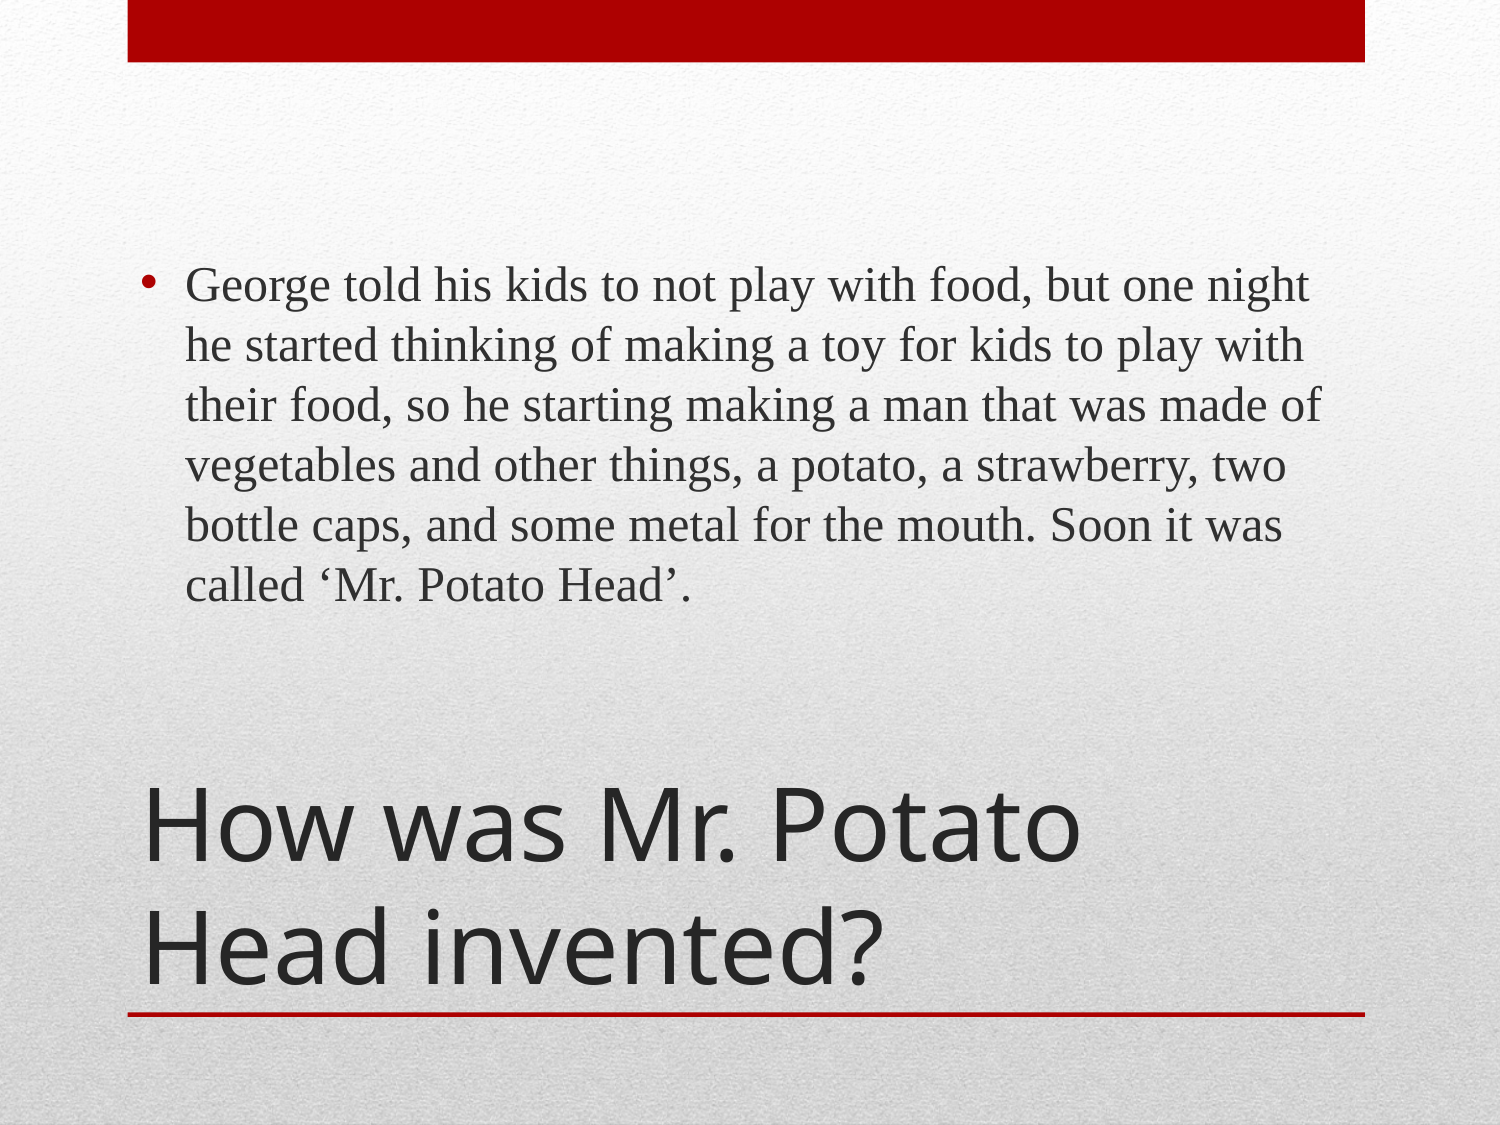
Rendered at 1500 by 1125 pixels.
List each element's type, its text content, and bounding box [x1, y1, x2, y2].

title How was Mr. Potato Head invented? [125, 750, 1238, 1013]
list George told his kids to not play with food, but one night he started thinking of making a toy for kids to play with their food, so he starting making a man that was made of vegetables and other things, a potato, a strawberry, two bottle caps, and some metal for the mouth. Soon it was called ‘Mr. Potato Head’. [125, 112, 1363, 750]
